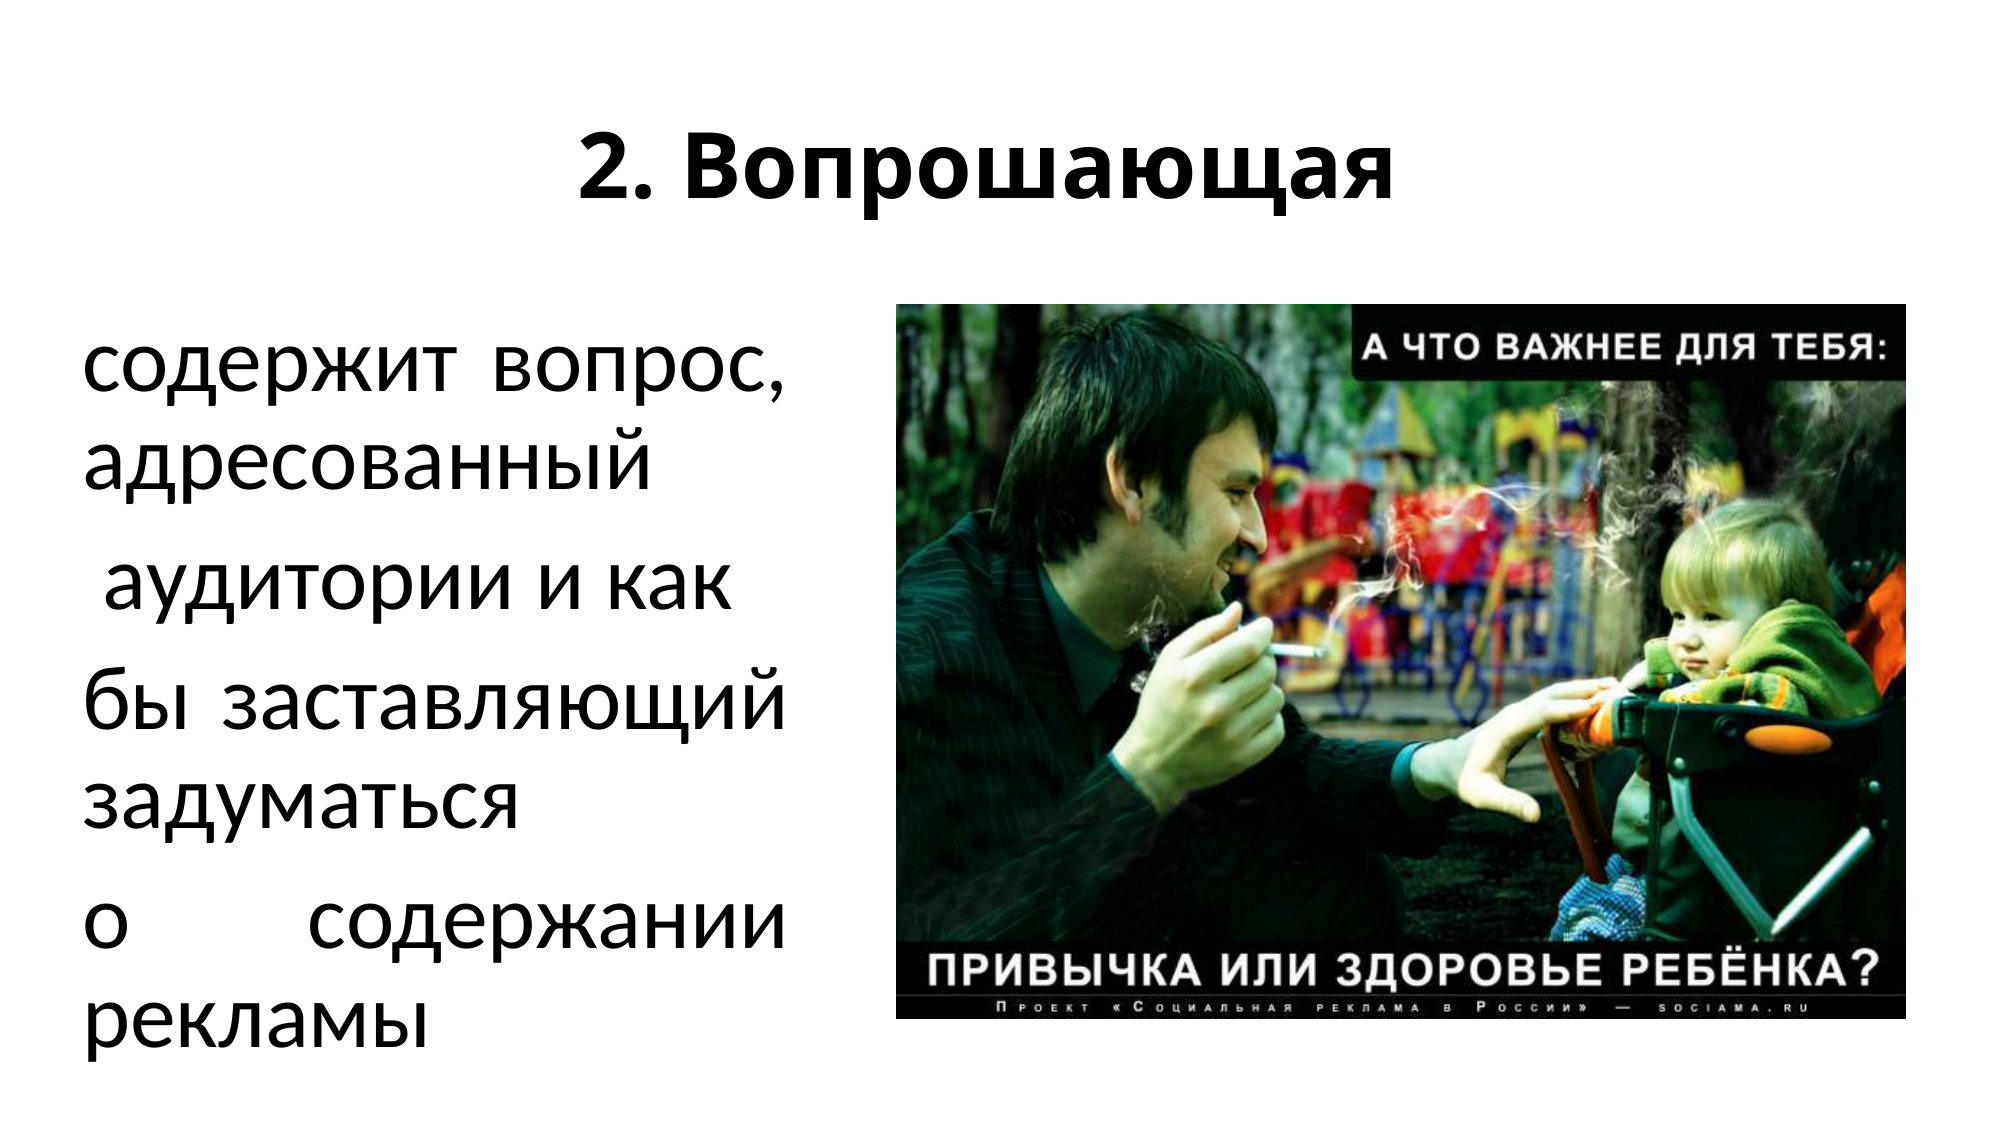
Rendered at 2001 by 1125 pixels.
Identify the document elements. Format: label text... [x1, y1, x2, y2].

title 2. Вопрошающая [137, 59, 1863, 278]
text_box содержит вопрос, адресованный аудитории и как бы заставляющий задуматься o содержании рекламы [67, 304, 805, 1075]
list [896, 304, 1906, 1019]
